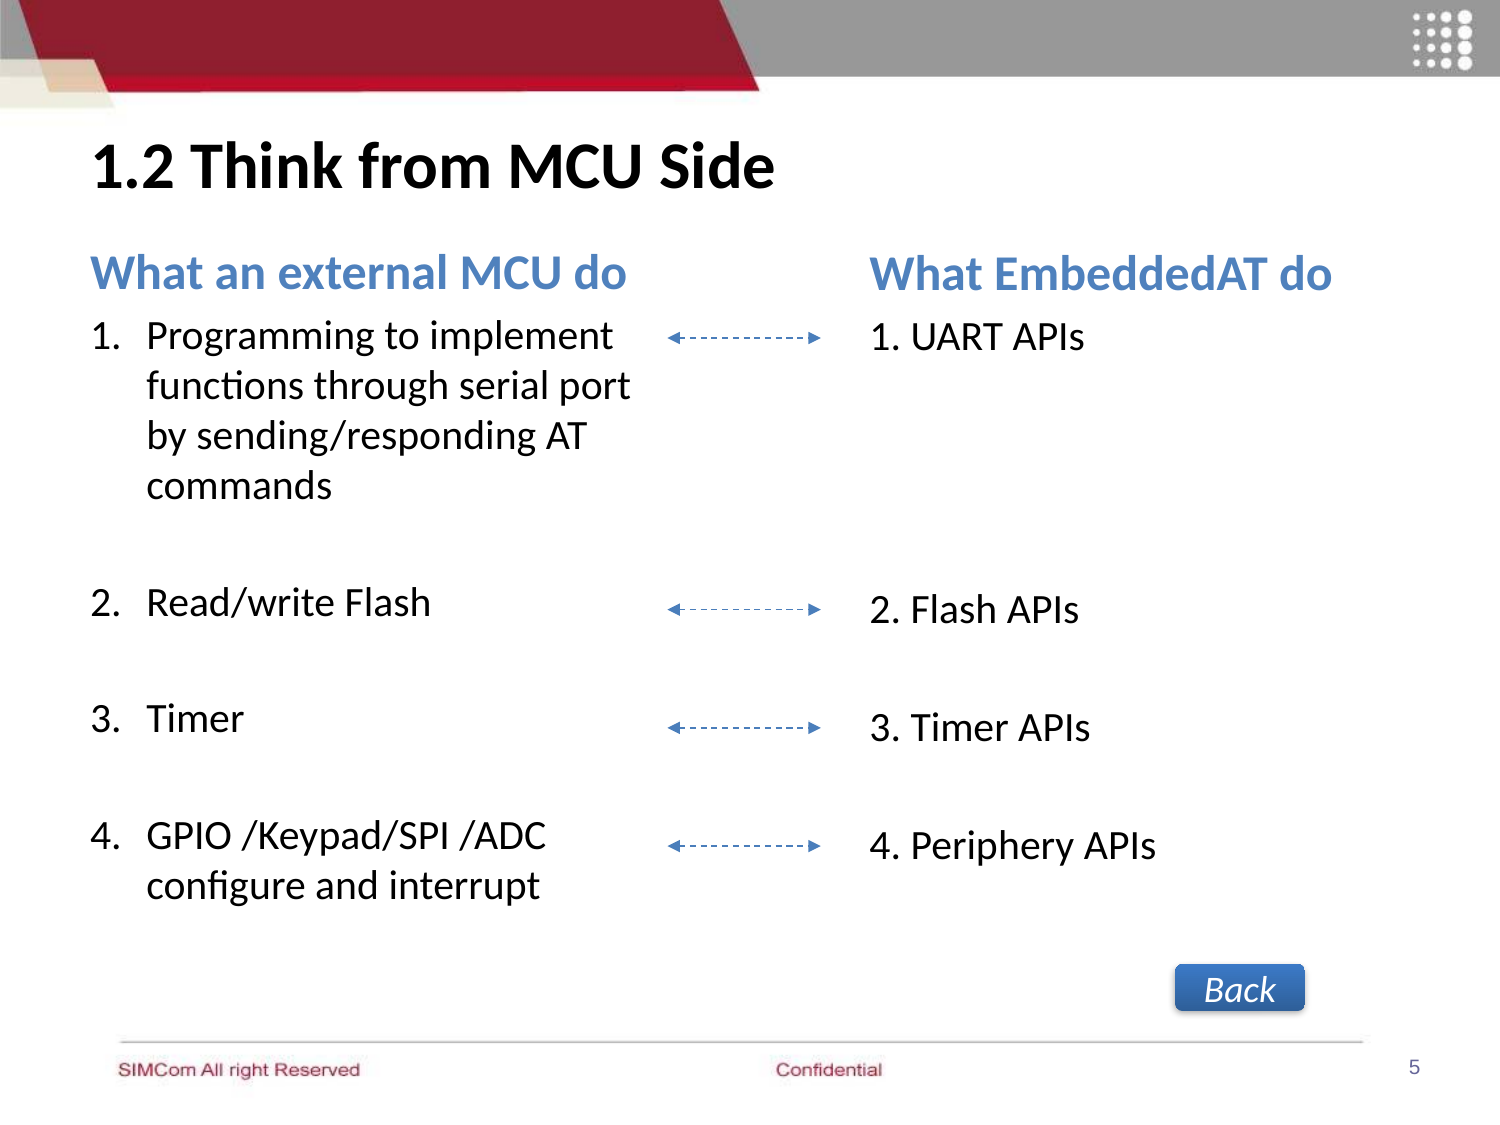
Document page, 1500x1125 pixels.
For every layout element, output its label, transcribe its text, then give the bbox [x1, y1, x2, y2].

text_box 2. Flash APIs [854, 574, 1376, 610]
text_box 4. Periphery APIs [854, 810, 1376, 939]
text_box What EmbeddedAT do 1. UART APIs [854, 232, 1376, 374]
list What an external MCU do Programming to implement functions through serial port by sending/responding AT commands Read/write Flash Timer GPIO /Keypad/SPI /ADC configure and interrupt [74, 231, 668, 1036]
picture [0, 0, 1500, 1125]
title 1.2 Think from MCU Side [74, 89, 1426, 233]
text_box Back [1175, 964, 1306, 1012]
text_box 3. Timer APIs [854, 692, 1376, 740]
